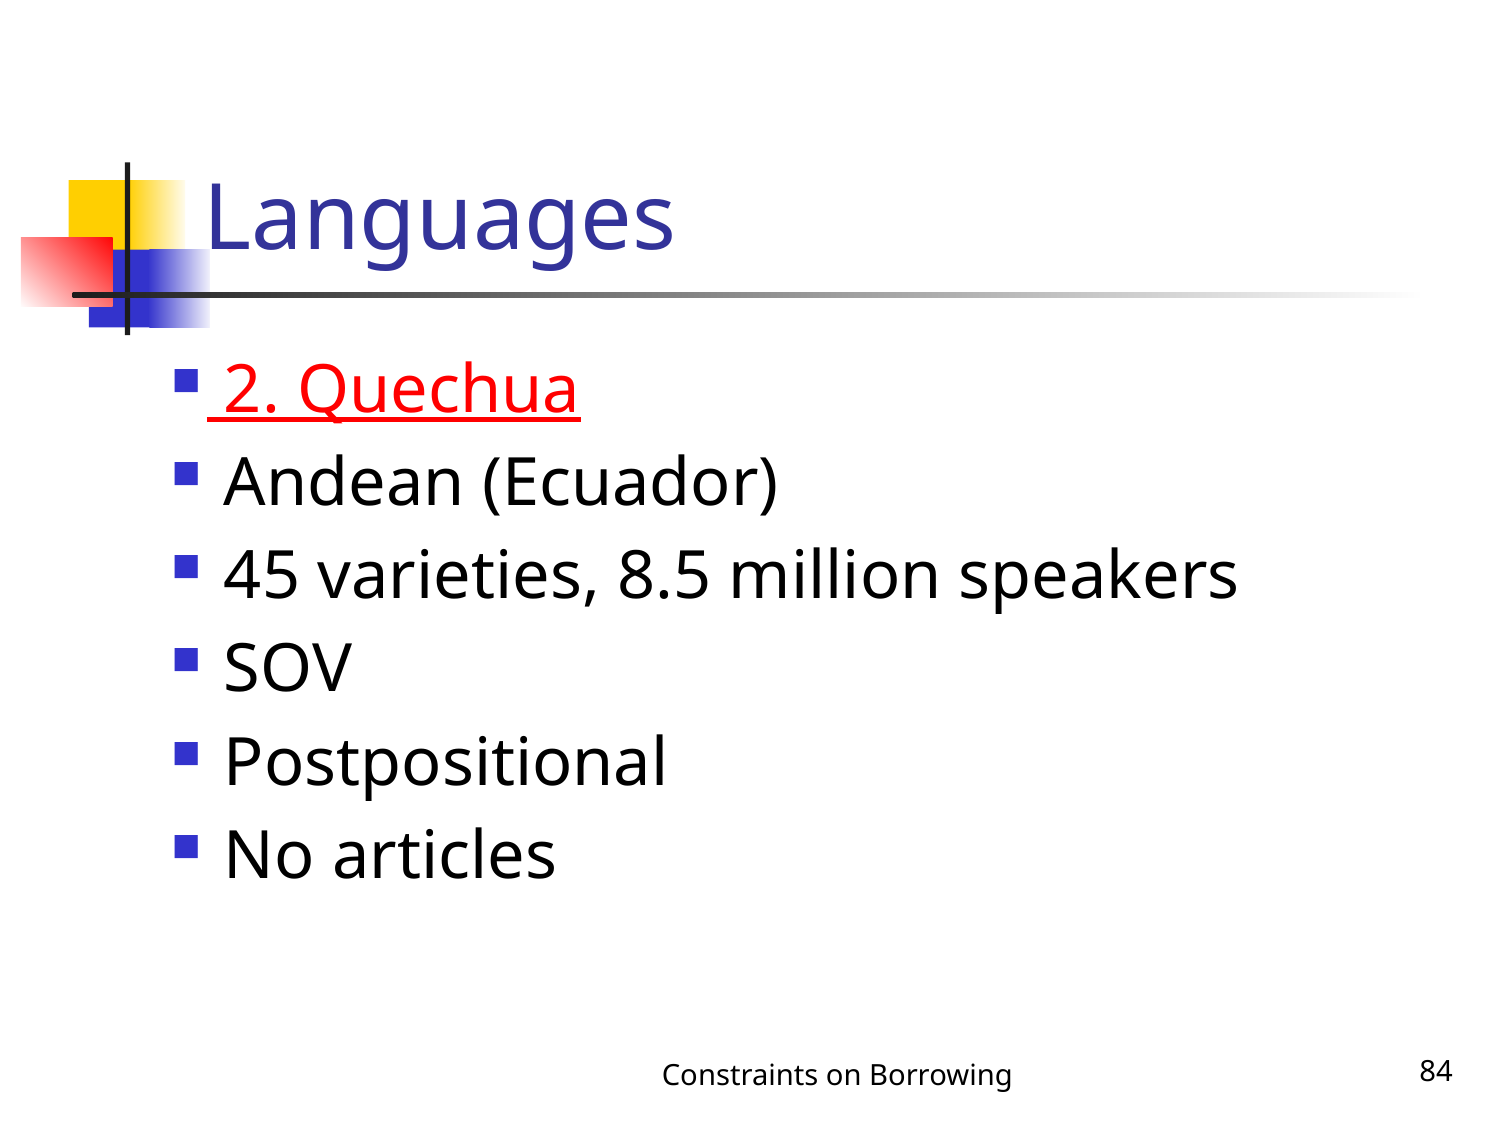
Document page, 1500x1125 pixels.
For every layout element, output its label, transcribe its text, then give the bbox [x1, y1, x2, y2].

footer Constraints on Borrowing [599, 1023, 1076, 1100]
text_box 2. Quechua Andean (Ecuador) 45 varieties, 8.5 million speakers SOV Postpositional No articles [156, 337, 1257, 900]
slide_number 84 [1154, 1023, 1468, 1100]
title Languages [188, 34, 1468, 276]
